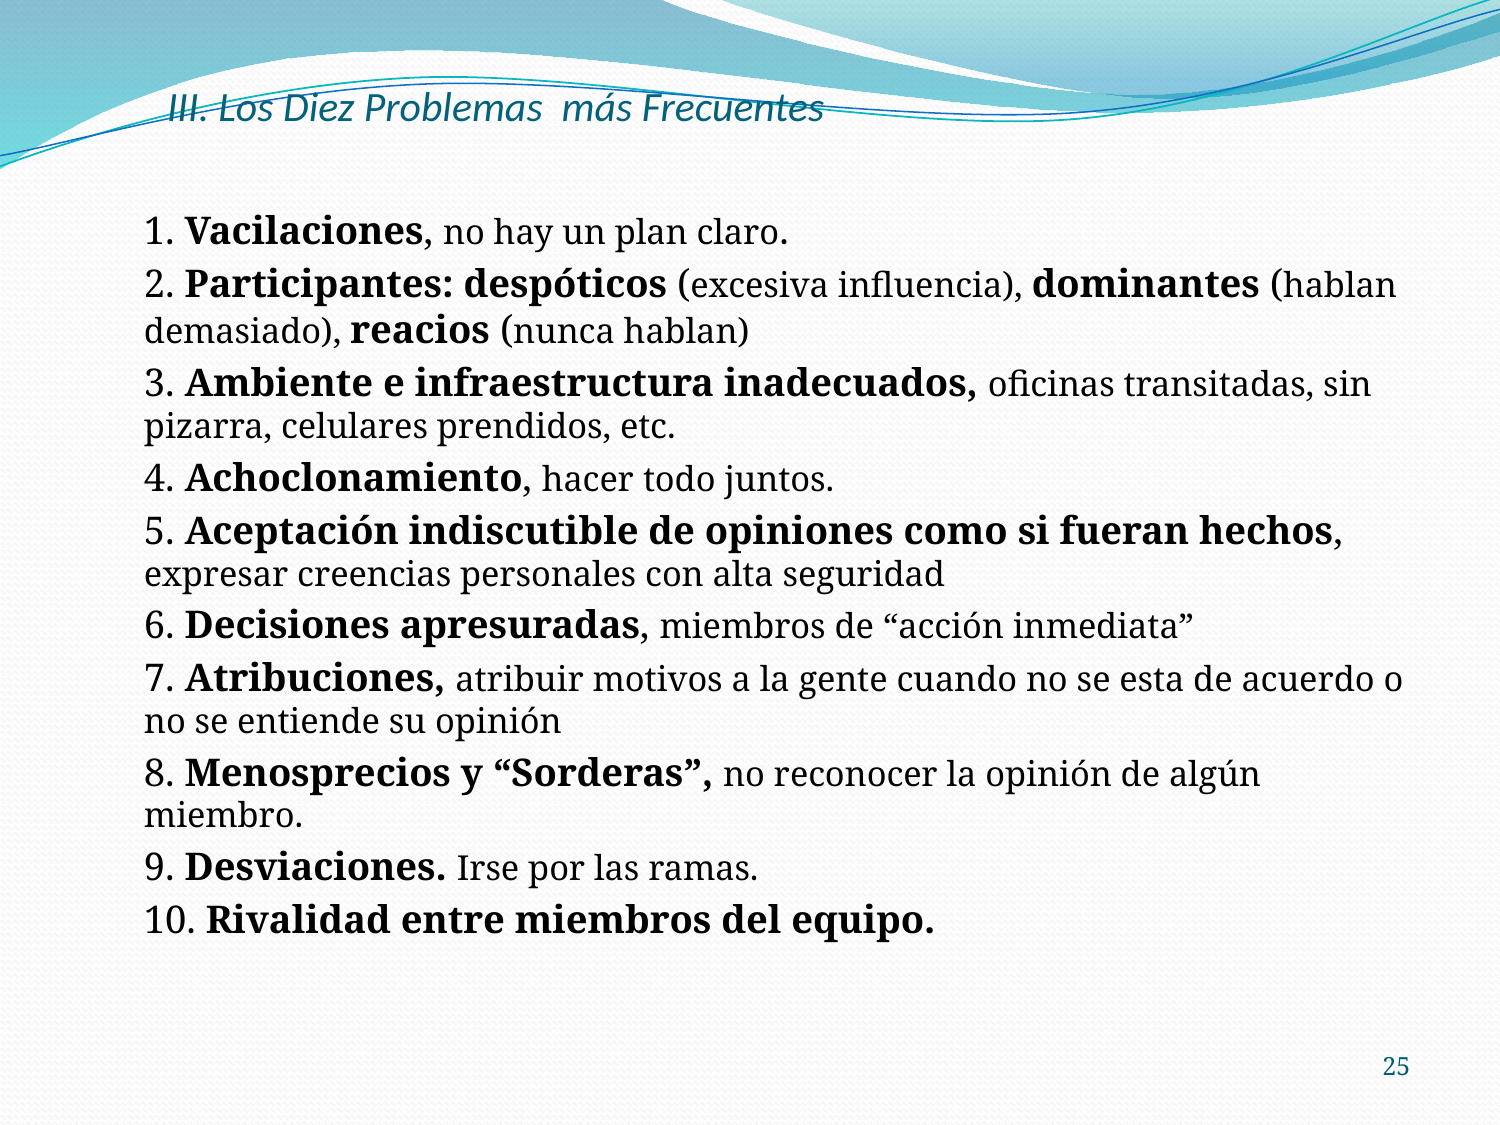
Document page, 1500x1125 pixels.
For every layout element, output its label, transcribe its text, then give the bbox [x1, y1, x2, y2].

title III. Los Diez Problemas más Frecuentes [152, 37, 1384, 138]
list 1. Vacilaciones, no hay un plan claro. 2. Participantes: despóticos (excesiva influencia), dominantes (hablan demasiado), reacios (nunca hablan) 3. Ambiente e infraestructura inadecuados, oficinas transitadas, sin pizarra, celulares prendidos, etc. 4. Achoclonamiento, hacer todo juntos. 5. Aceptación indiscutible de opiniones como si fueran hechos, expresar creencias personales con alta seguridad 6. Decisiones apresuradas, miembros de “acción inmediata” 7. Atribuciones, atribuir motivos a la gente cuando no se esta de acuerdo o no se entiende su opinión 8. Menosprecios y “Sorderas”, no reconocer la opinión de algún miembro. 9. Desviaciones. Irse por las ramas. 10. Rivalidad entre miembros del equipo. [70, 187, 1442, 950]
slide_number 25 [1050, 1042, 1426, 1103]
